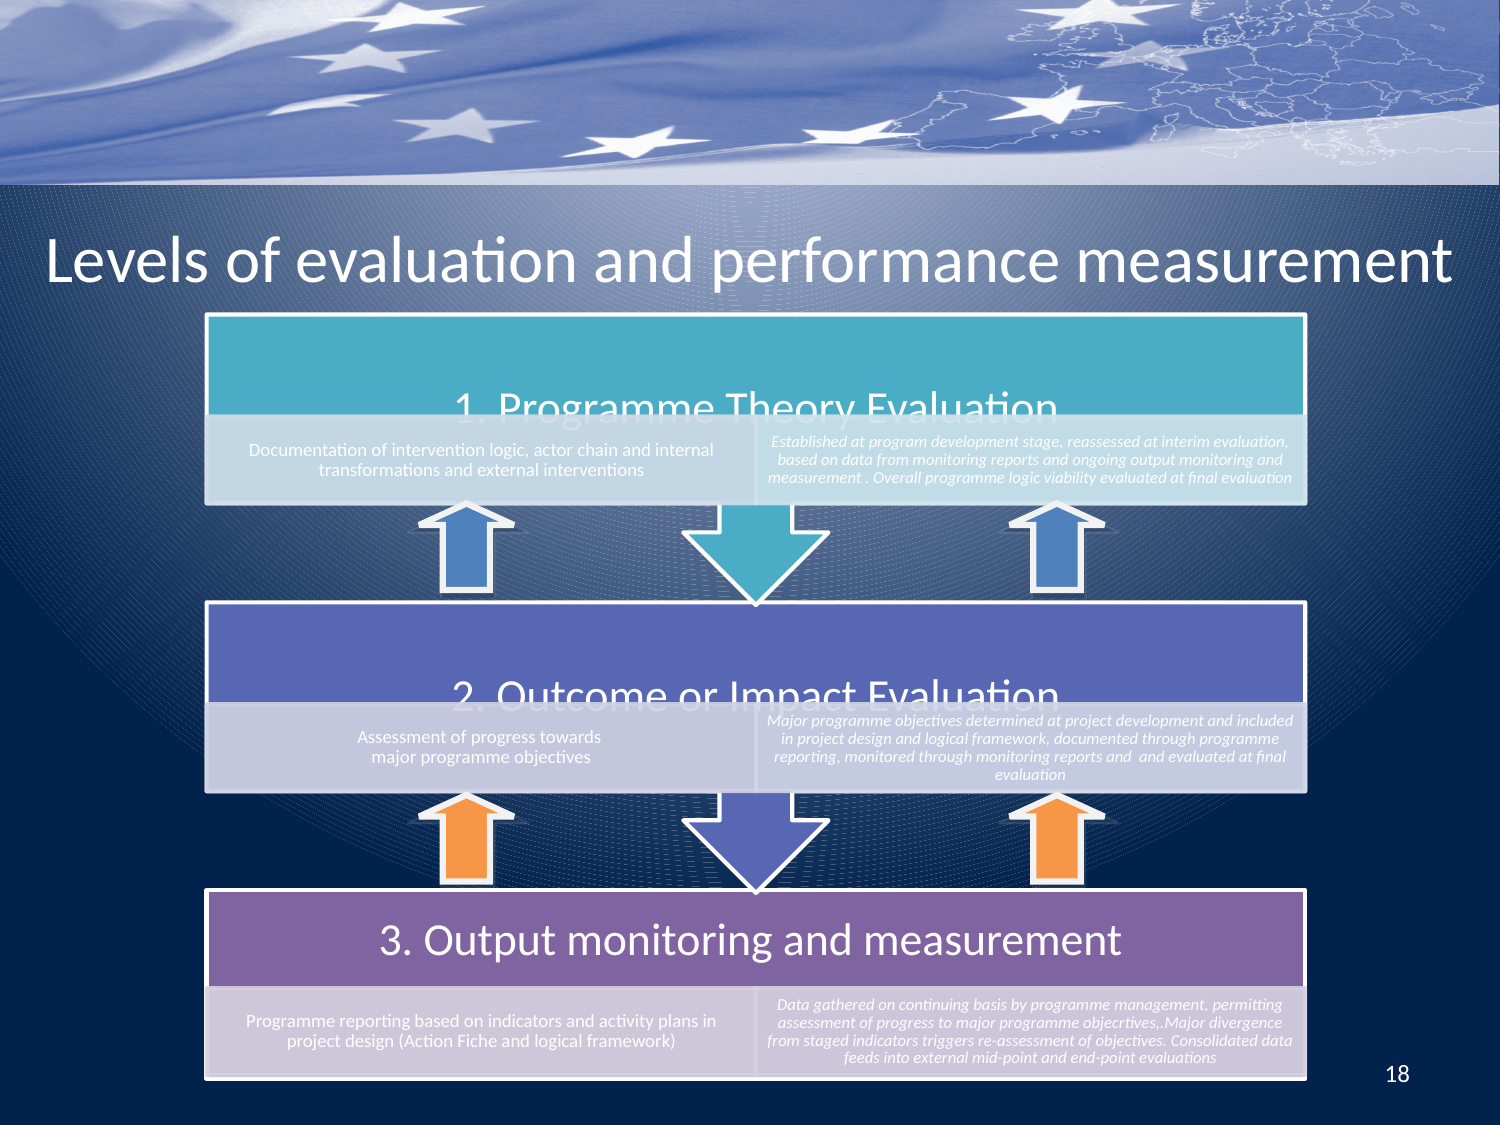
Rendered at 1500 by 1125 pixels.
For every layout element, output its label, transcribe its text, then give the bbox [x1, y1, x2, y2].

slide_number 18 [1074, 1042, 1425, 1103]
title Levels of evaluation and performance measurement [0, 208, 1500, 303]
picture [0, 0, 1499, 185]
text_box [418, 503, 1105, 882]
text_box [206, 314, 1306, 1080]
